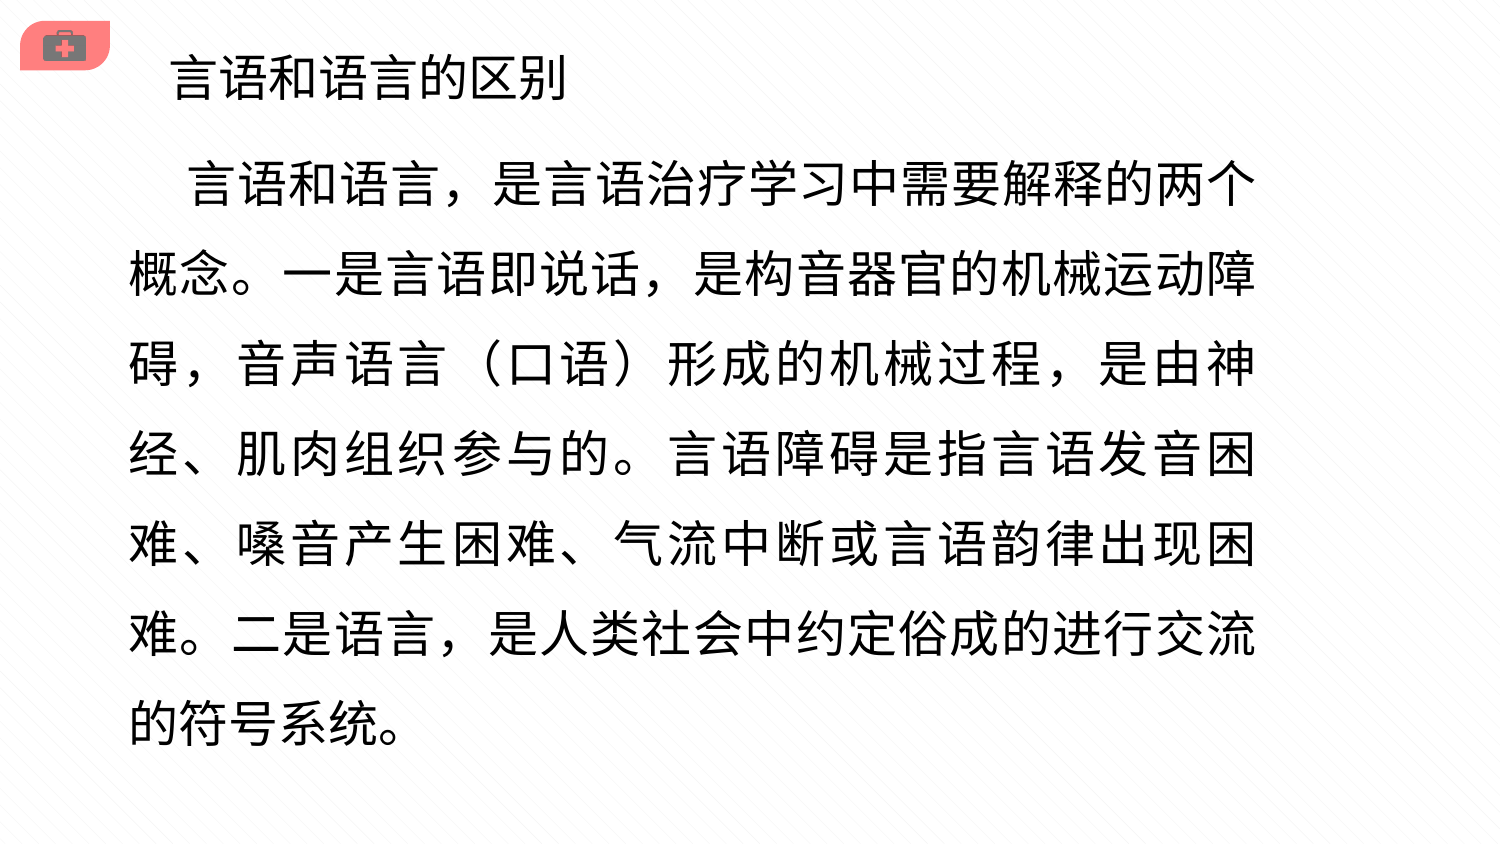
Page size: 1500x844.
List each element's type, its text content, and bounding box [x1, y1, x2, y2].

text_box 言语和语言的区别 [153, 73, 1312, 115]
text_box 言语和语言，是言语治疗学习中需要解释的两个概念。一是言语即说话，是构音器官的机械运动障碍，音声语言（口语）形成的机械过程，是由神经、肌肉组织参与的。言语障碍是指言语发音困难、嗓音产生困难、气流中断或言语韵律出现困难。二是语言，是人类社会中约定俗成的进行交流的符号系统。 [113, 115, 1272, 760]
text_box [20, 12, 1389, 73]
